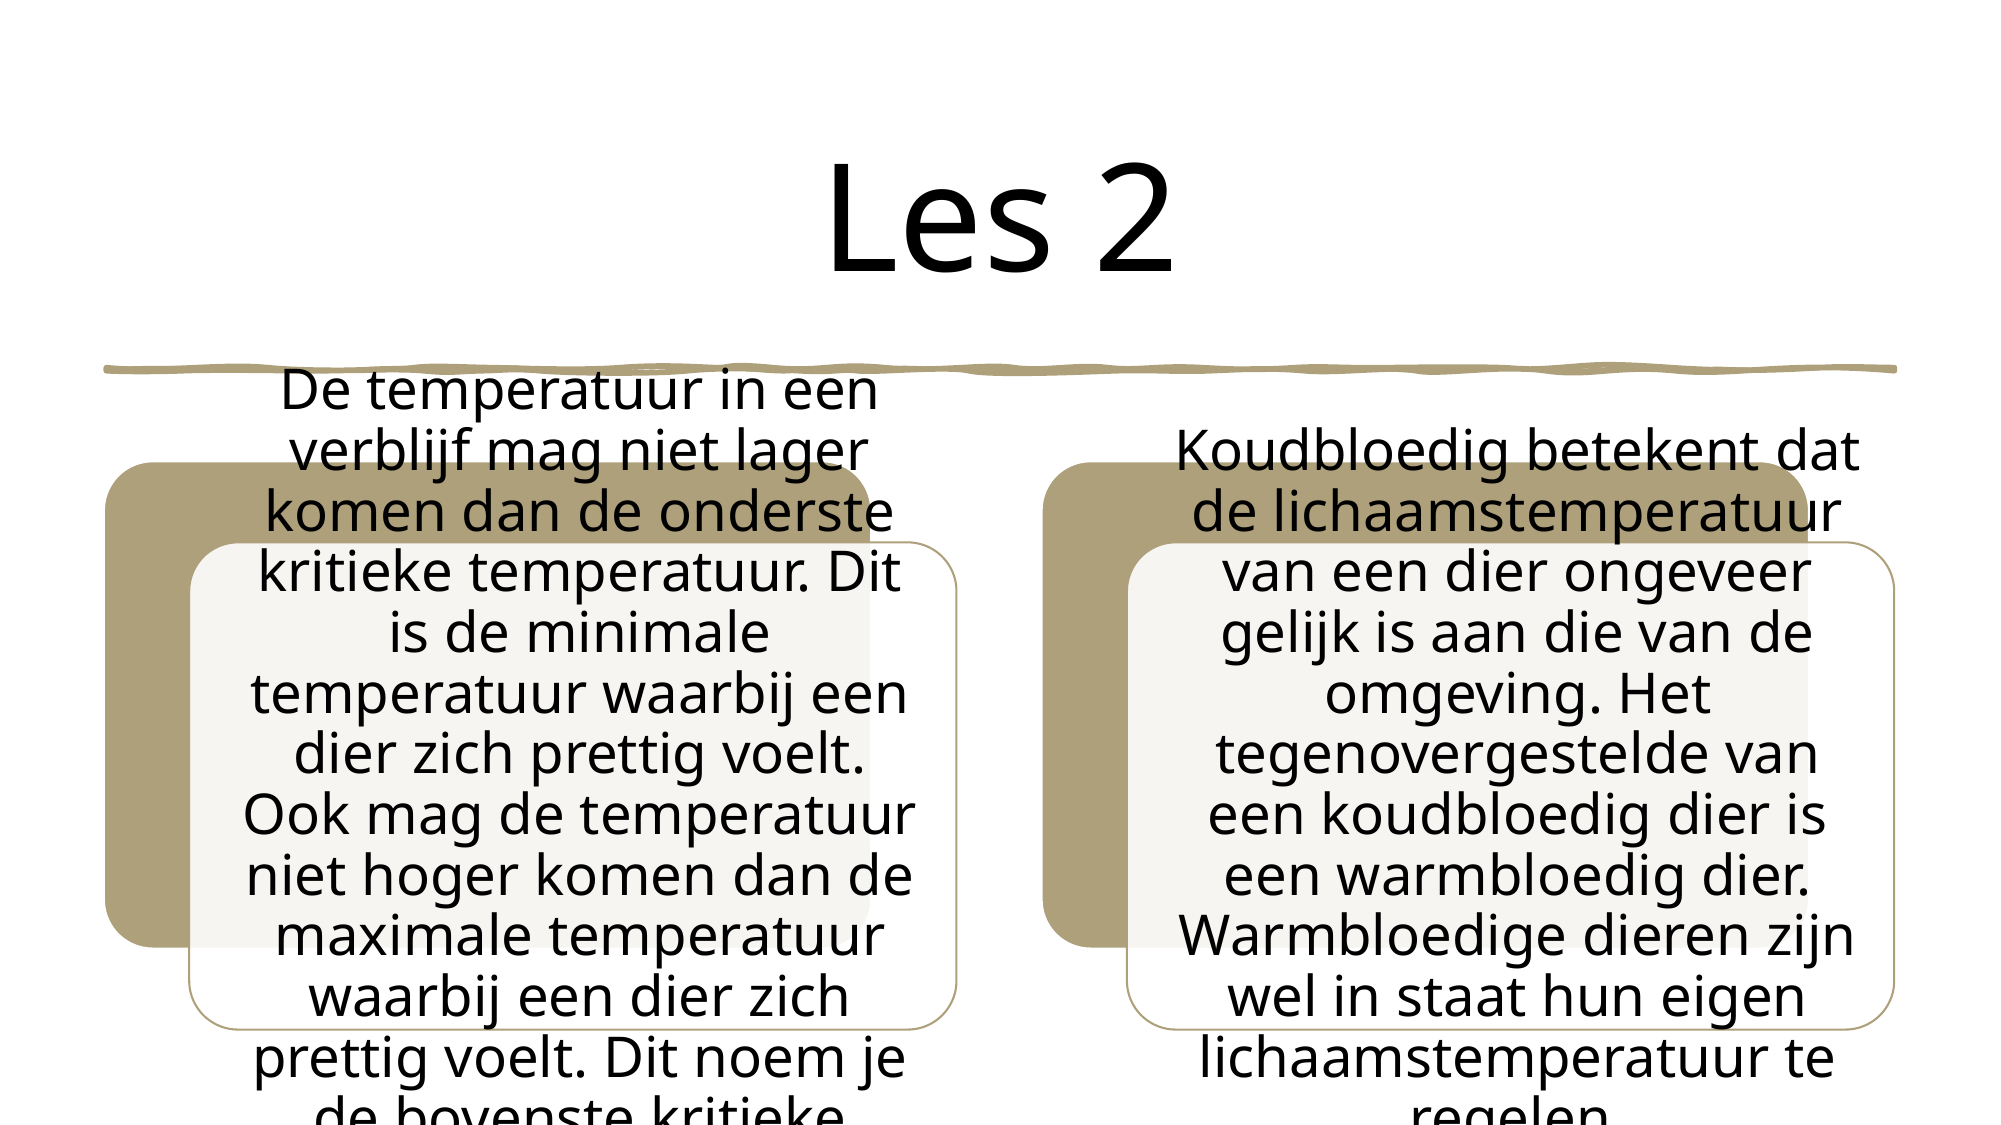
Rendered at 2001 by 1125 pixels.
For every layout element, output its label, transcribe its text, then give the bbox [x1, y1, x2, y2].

text_box [105, 363, 1896, 375]
text_box [0, 0, 2000, 1125]
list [103, 460, 1895, 1031]
title Les 2 [104, 103, 1896, 320]
